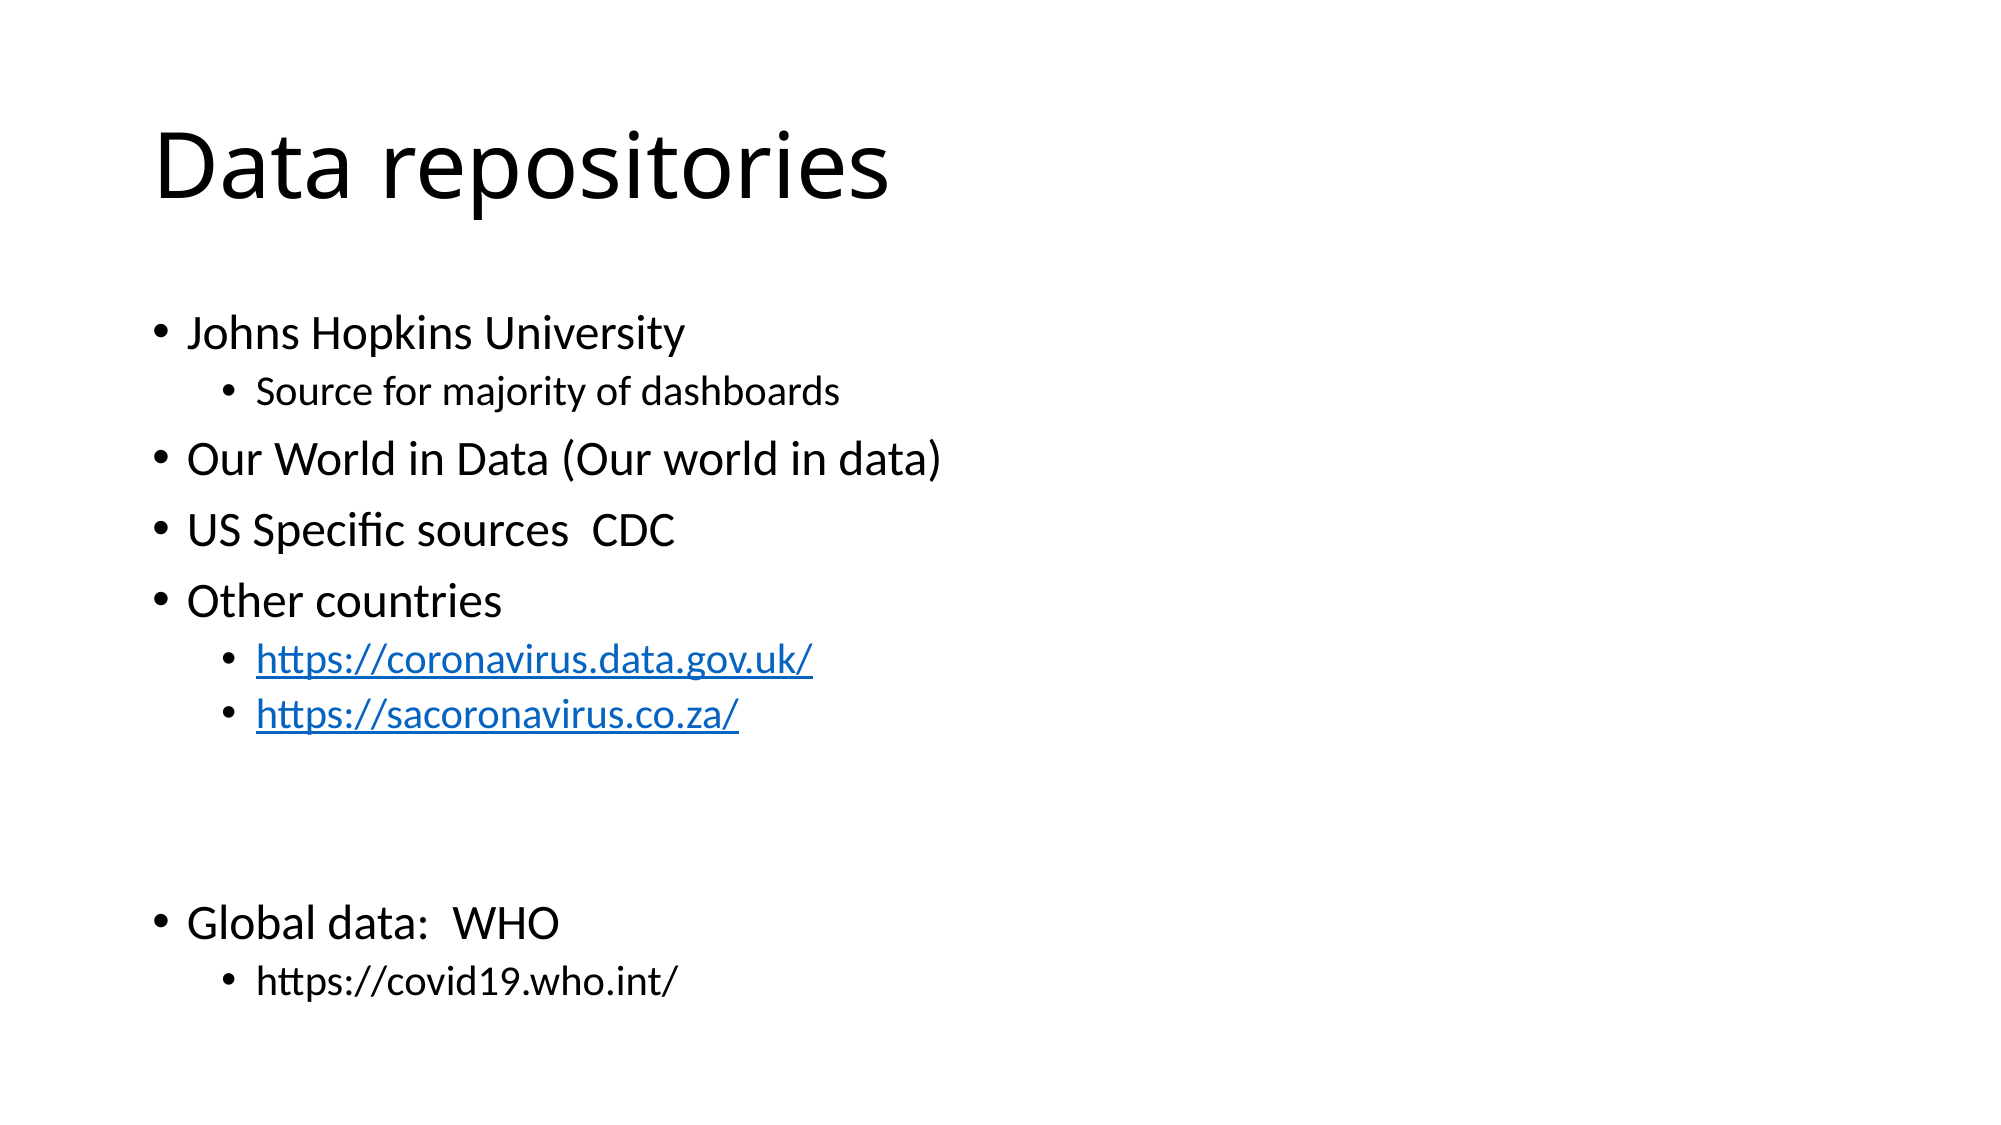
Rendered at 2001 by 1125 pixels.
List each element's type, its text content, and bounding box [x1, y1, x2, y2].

list Johns Hopkins University Source for majority of dashboards Our World in Data (Our world in data) US Specific sources CDC Other countries https://coronavirus.data.gov.uk/ https://sacoronavirus.co.za/ Global data: WHO https://covid19.who.int/ [137, 299, 1863, 1014]
title Data repositories [137, 59, 1863, 278]
